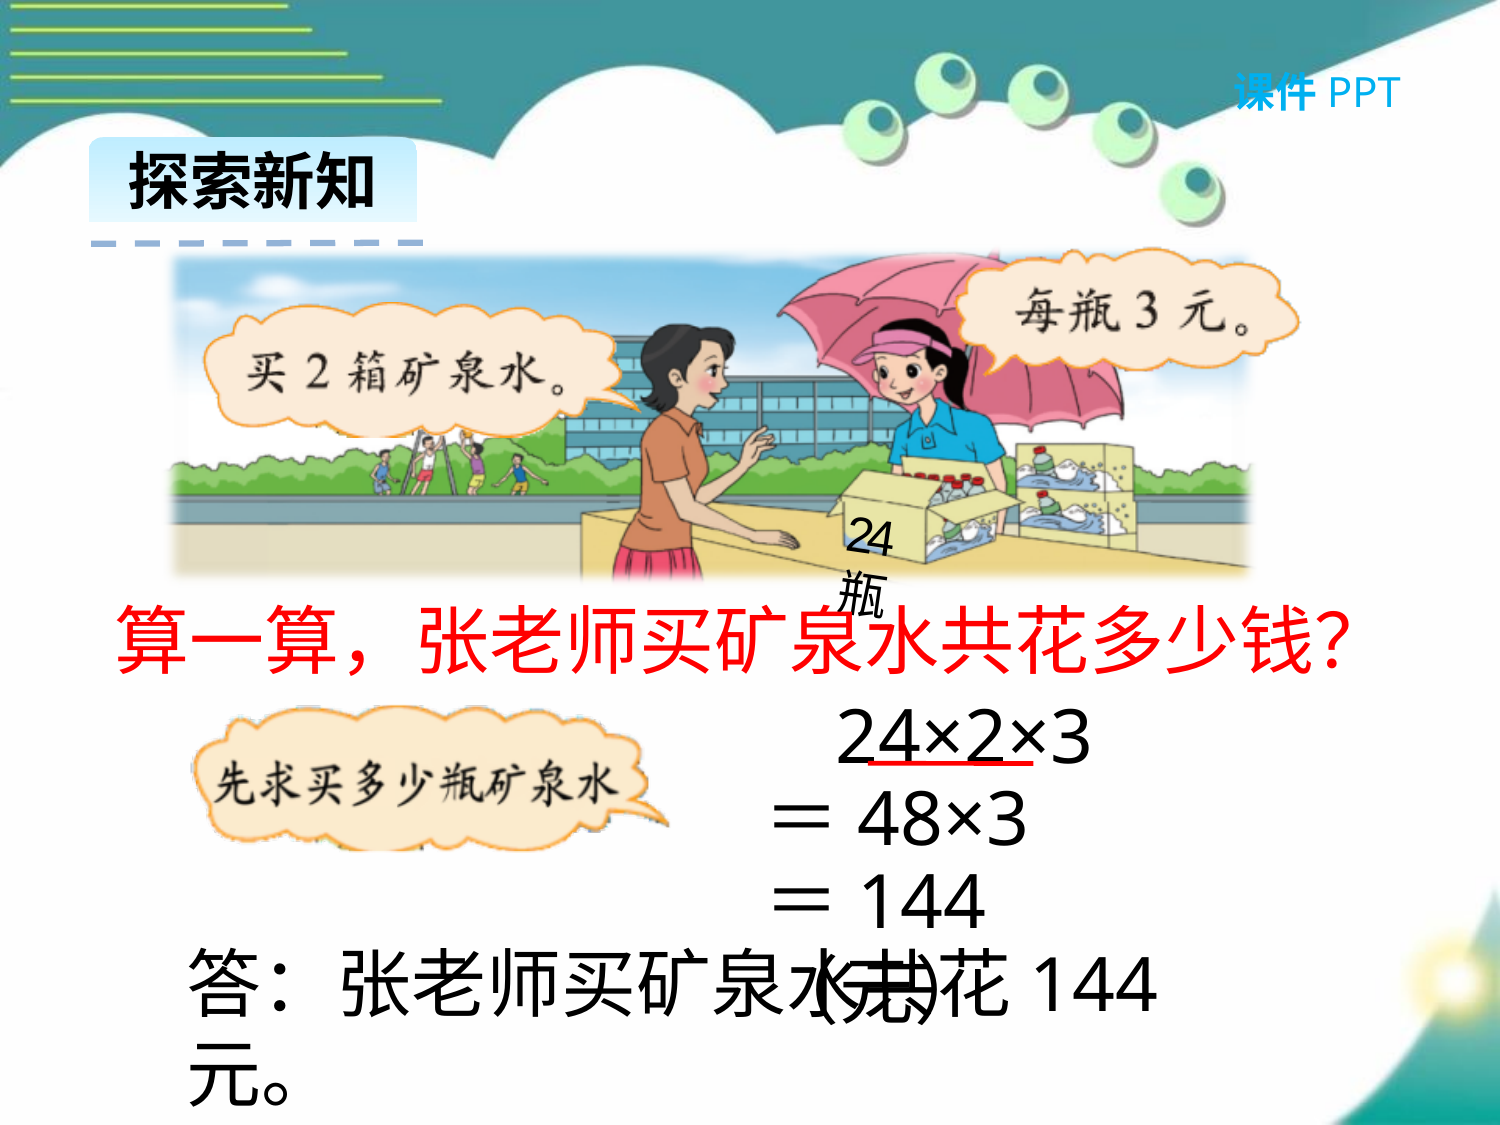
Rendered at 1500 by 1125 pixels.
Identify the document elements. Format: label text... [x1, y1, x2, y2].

text_box ＝144（元） [749, 846, 1145, 928]
text_box 课件PPT [1218, 58, 1418, 124]
picture [0, 0, 1500, 1125]
text_box ＝48×3 [749, 763, 1145, 846]
text_box 算一算，张老师买矿泉水共花多少钱？ [100, 586, 1437, 691]
text_box 24×2×3 [820, 691, 1216, 786]
text_box 答：张老师买矿泉水共花144元。 [171, 928, 1263, 1124]
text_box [159, 243, 1263, 590]
text_box 探索新知 [88, 137, 417, 222]
